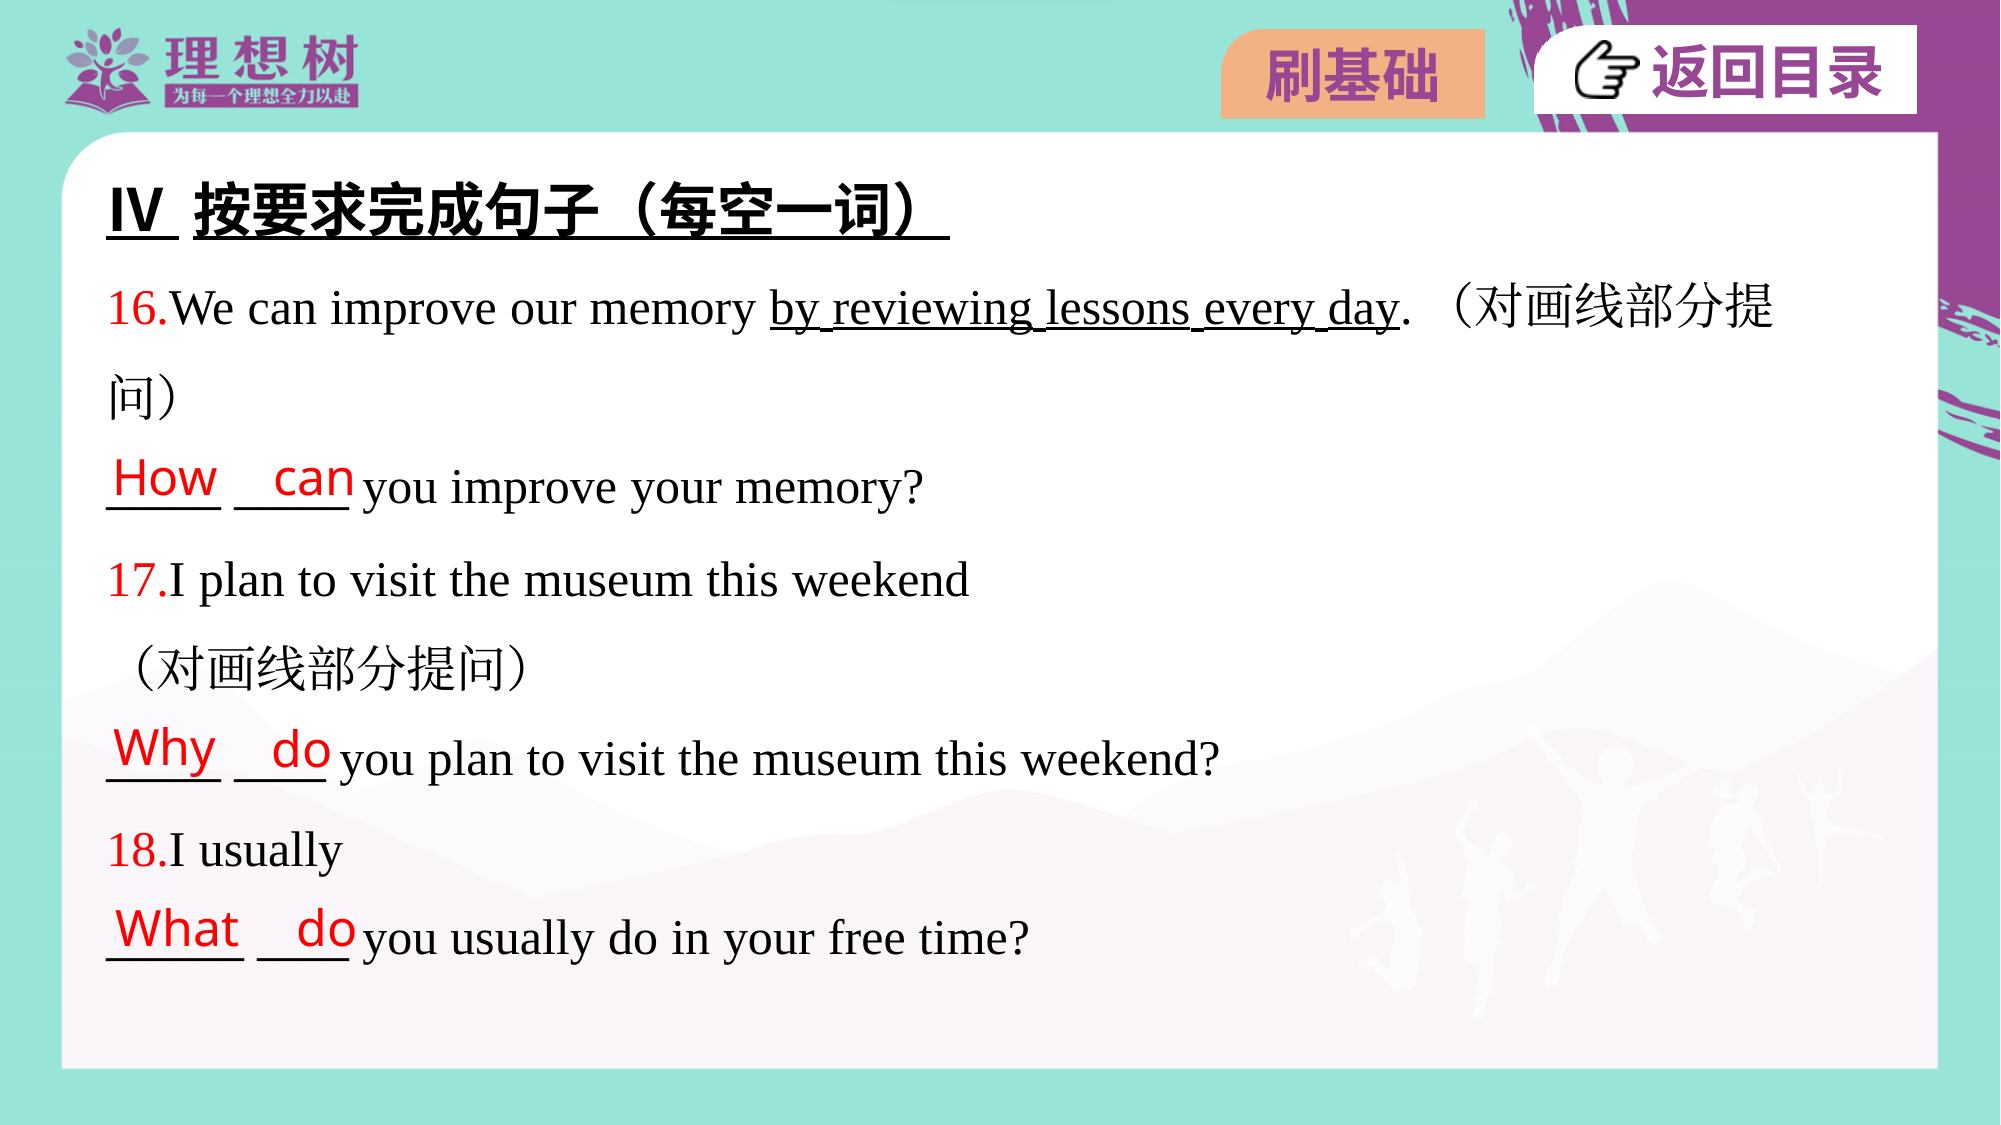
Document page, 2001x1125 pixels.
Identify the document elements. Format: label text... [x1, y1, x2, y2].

picture [0, 0, 2000, 1125]
text_box do [284, 868, 371, 947]
text_box 18.I usually . .do housework with my parents in my free time.（对画线部分提问） ______ ____ you usually do in your free time? [106, 785, 1895, 955]
text_box 16.We can improve our memory by reviewing lessons every day.（对画线部分提 问） _____ _____ you improve your memory? [106, 242, 1895, 504]
text_box do [259, 689, 346, 768]
text_box What [109, 868, 246, 947]
text_box How [109, 417, 221, 496]
text_box Ⅳ 按要求完成句子（每空一词） [106, 140, 1895, 242]
text_box Why [109, 687, 221, 766]
text_box can [259, 417, 371, 496]
text_box 17.I plan to visit the museum this weekend . .to learn more about science. （对画线部分提问） _____ ____ you plan to visit the museum this weekend? [106, 514, 1895, 776]
